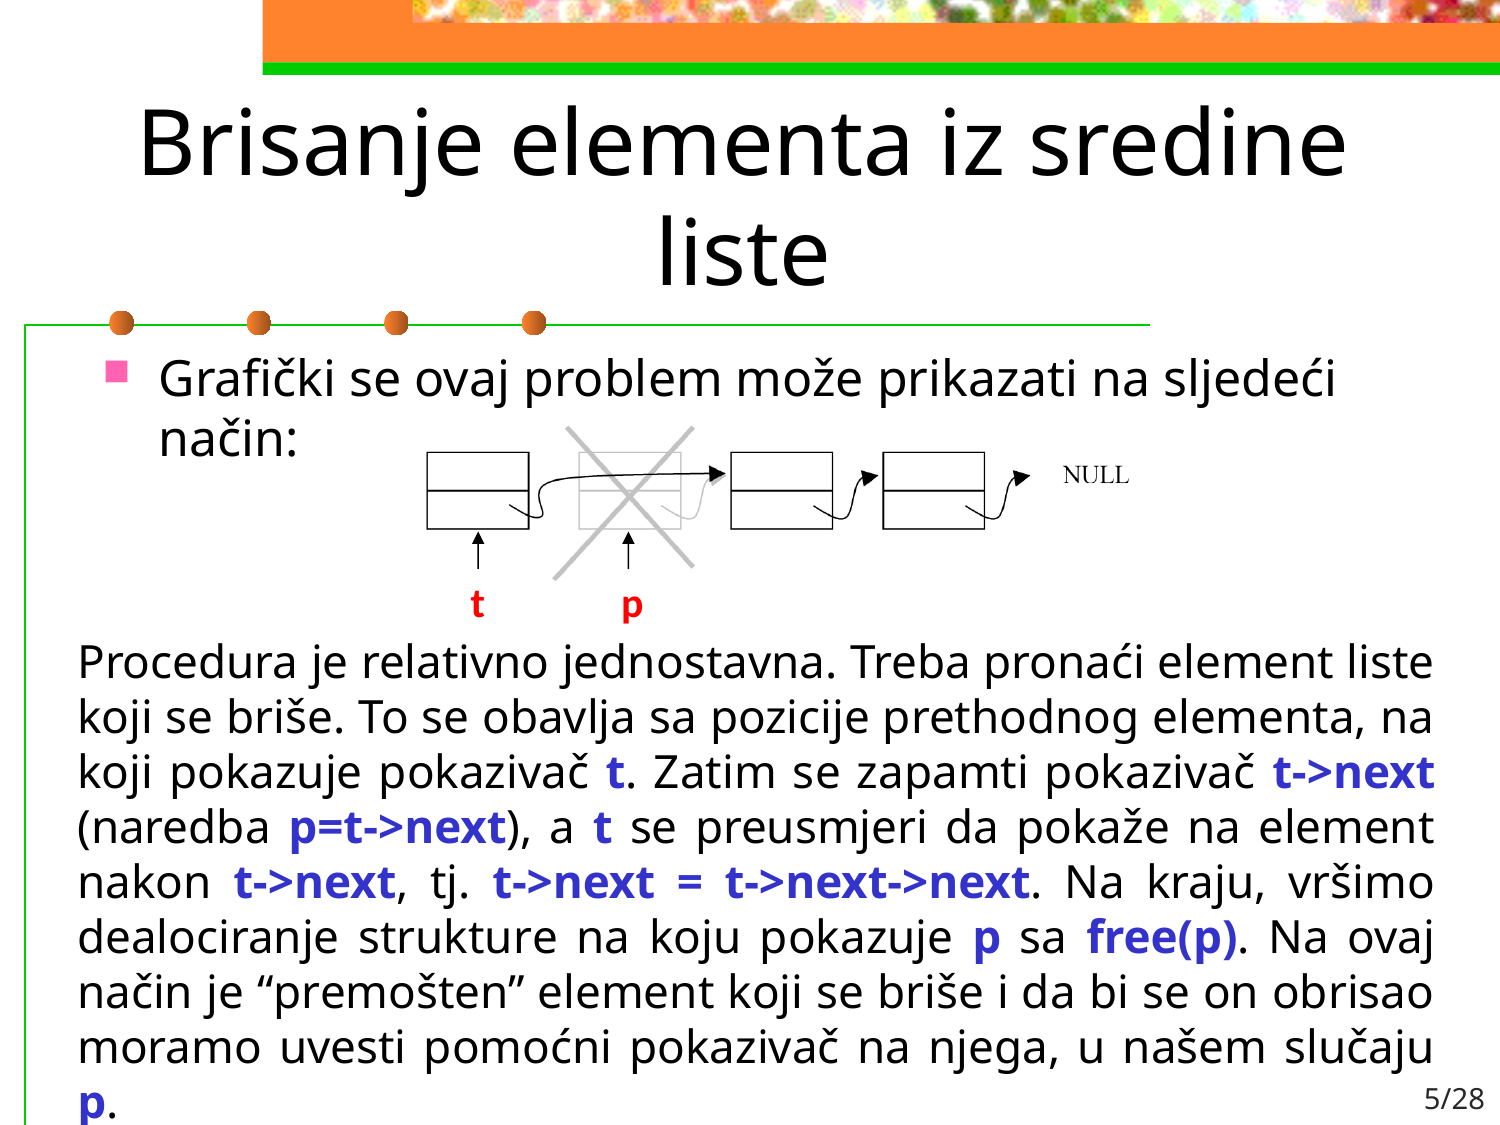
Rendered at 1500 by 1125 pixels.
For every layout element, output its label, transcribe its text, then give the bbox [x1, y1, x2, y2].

text_box 5/28 [1374, 1072, 1500, 1123]
title Brisanje elementa iz sredine liste [62, 99, 1425, 288]
text_box Procedura je relativno jednostavna. Treba pronaći element liste koji se briše. To se obavlja sa pozicije prethodnog elementa, na koji pokazuje pokazivač t. Zatim se zapamti pokazivač t->next (naredba p=t->next), a t se preusmjeri da pokaže na element nakon t->next, tj. t->next = t->next->next. Na kraju, vršimo dealociranje strukture na koju pokazuje p sa free(p). Na ovaj način je “premošten” element koji se briše i da bi se on obrisao moramo uvesti pomoćni pokazivač na njega, u našem slučaju p. [62, 624, 1450, 1125]
text_box p [606, 591, 660, 634]
picture [412, 0, 1500, 23]
picture [424, 424, 1151, 582]
list Grafički se ovaj problem može prikazati na sljedeći način: [87, 339, 1475, 477]
text_box t [455, 591, 501, 634]
